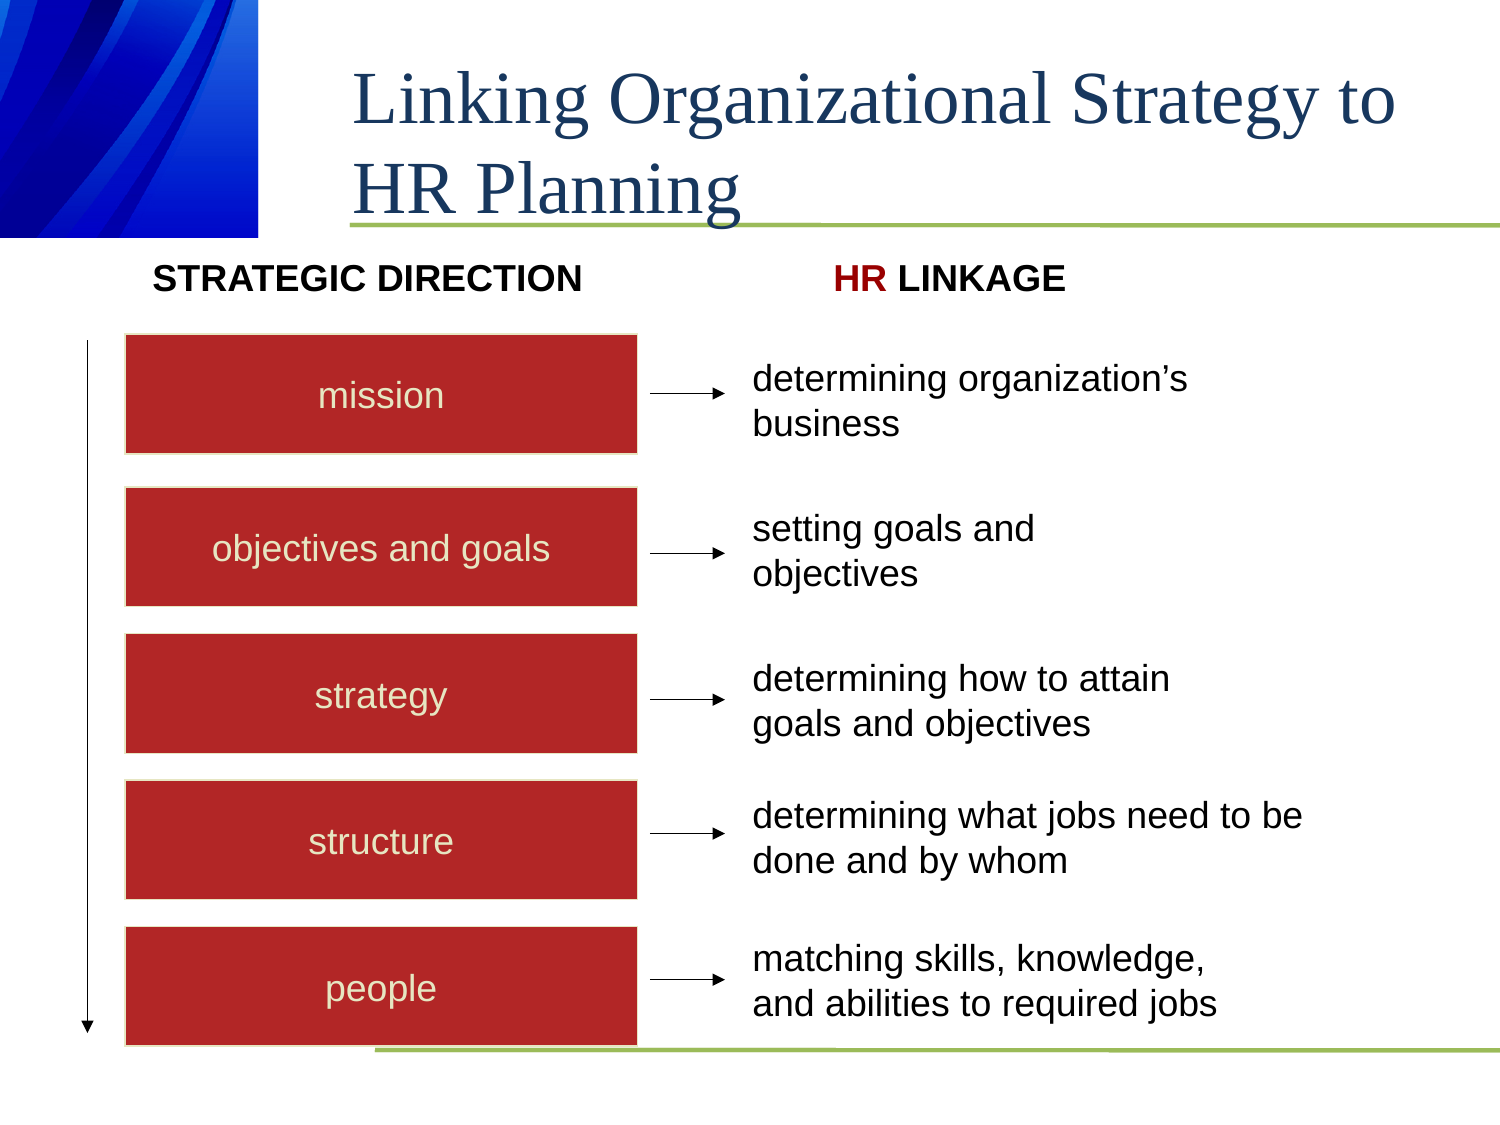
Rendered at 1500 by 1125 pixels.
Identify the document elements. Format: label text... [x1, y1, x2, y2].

title Linking Organizational Strategy to HR Planning [337, 45, 1425, 233]
text_box strategy [124, 633, 638, 754]
text_box structure [124, 779, 638, 900]
text_box people [124, 926, 638, 1047]
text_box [649, 496, 1201, 602]
text_box objectives and goals [124, 486, 638, 607]
picture [0, 0, 259, 238]
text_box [649, 926, 1263, 1032]
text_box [649, 646, 1251, 752]
text_box mission [124, 333, 638, 454]
text_box STRATEGIC DIRECTION [137, 246, 650, 307]
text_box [649, 346, 1301, 452]
text_box HR LINKAGE [724, 246, 1175, 307]
slide_number [1074, 1042, 1425, 1103]
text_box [649, 783, 1326, 890]
